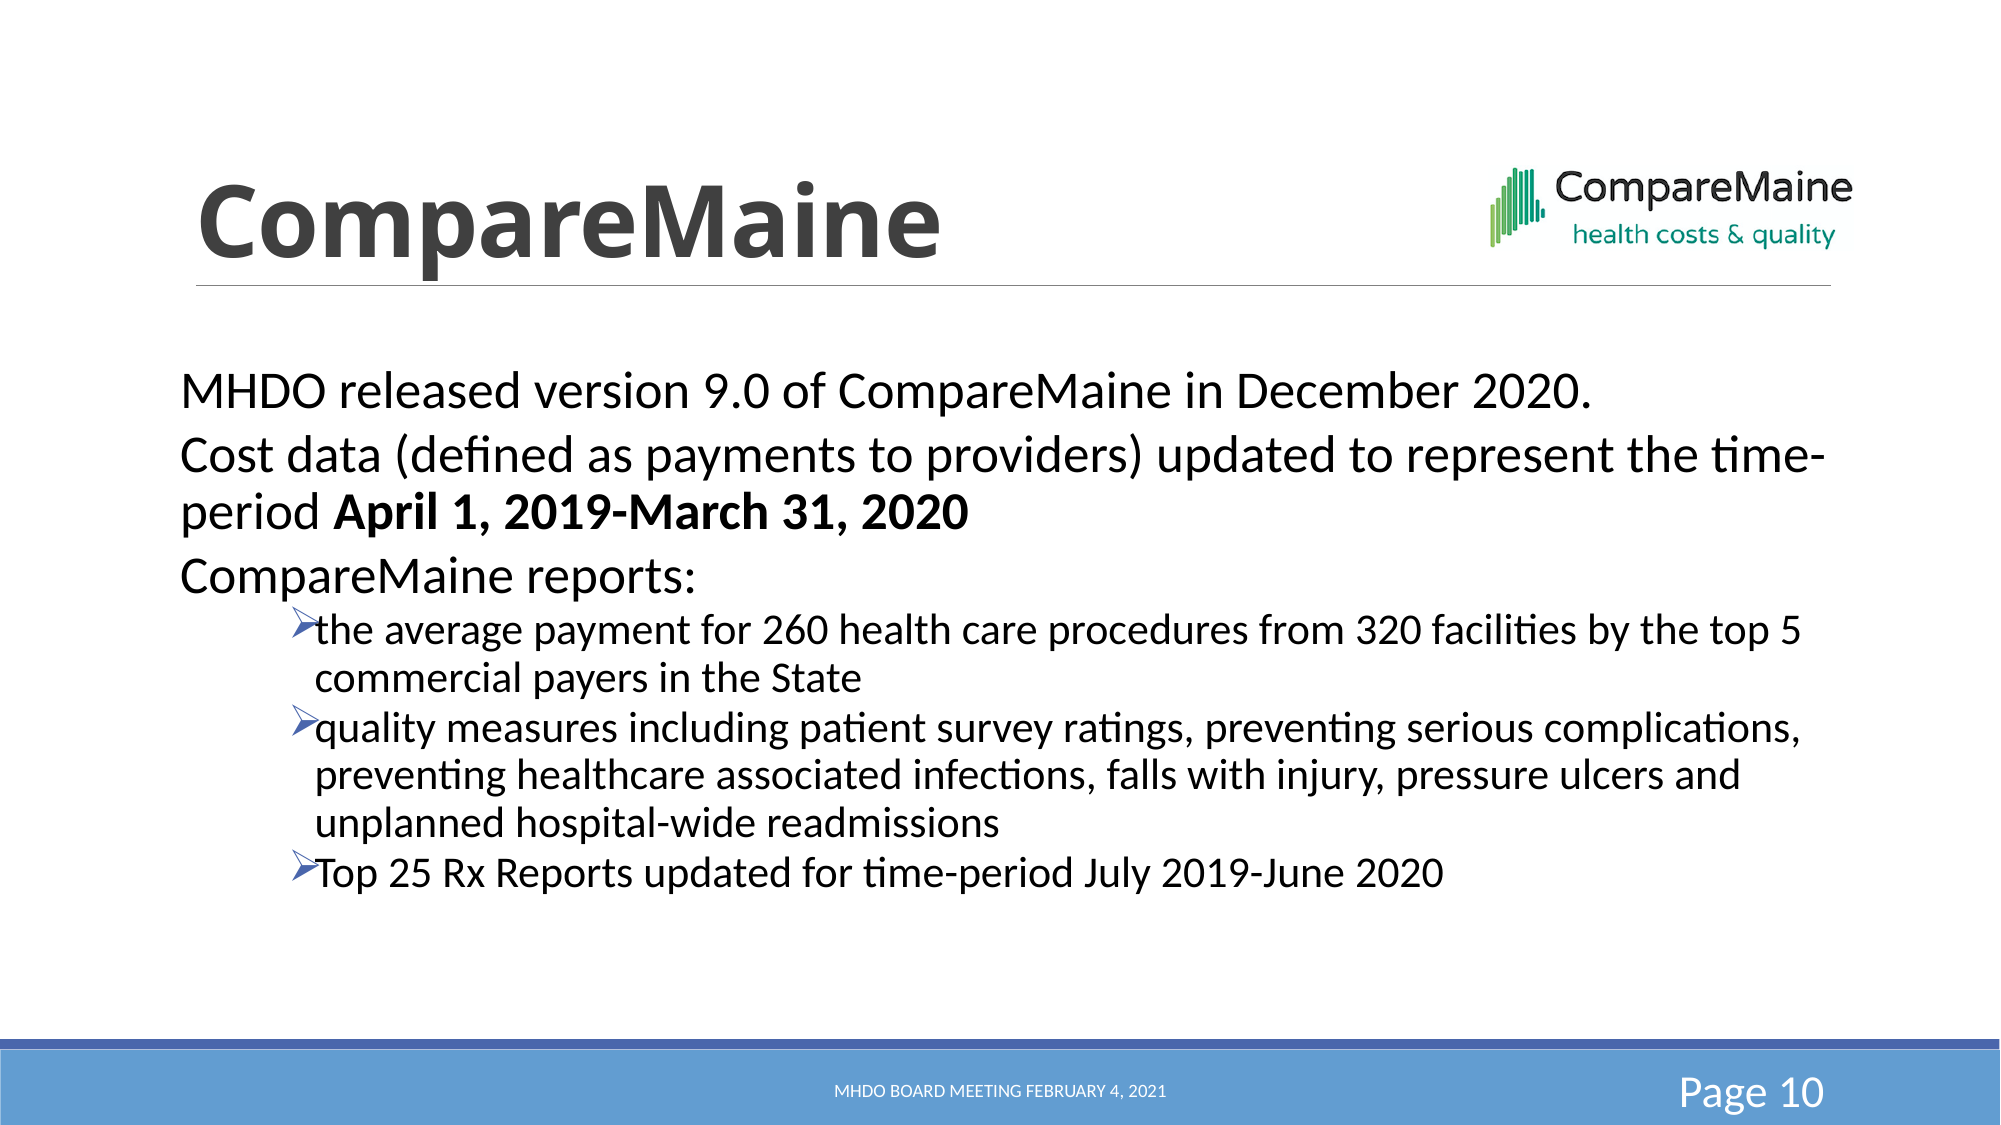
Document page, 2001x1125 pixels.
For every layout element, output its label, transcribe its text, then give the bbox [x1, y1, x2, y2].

footer MHDO Board Meeting February 4, 2021 [604, 1059, 1396, 1120]
list MHDO released version 9.0 of CompareMaine in December 2020. Cost data (defined as payments to providers) updated to represent the time-period April 1, 2019-March 31, 2020 CompareMaine reports: the average payment for 260 health care procedures from 320 facilities by the top 5 commercial payers in the State quality measures including patient survey ratings, preventing serious complications, preventing healthcare associated infections, falls with injury, pressure ulcers and unplanned hospital-wide readmissions Top 25 Rx Reports updated for time-period July 2019-June 2020 [180, 285, 1840, 1046]
picture [1487, 165, 1854, 252]
slide_number Page 10 [1624, 1059, 1840, 1120]
title CompareMaine [180, 47, 1840, 285]
